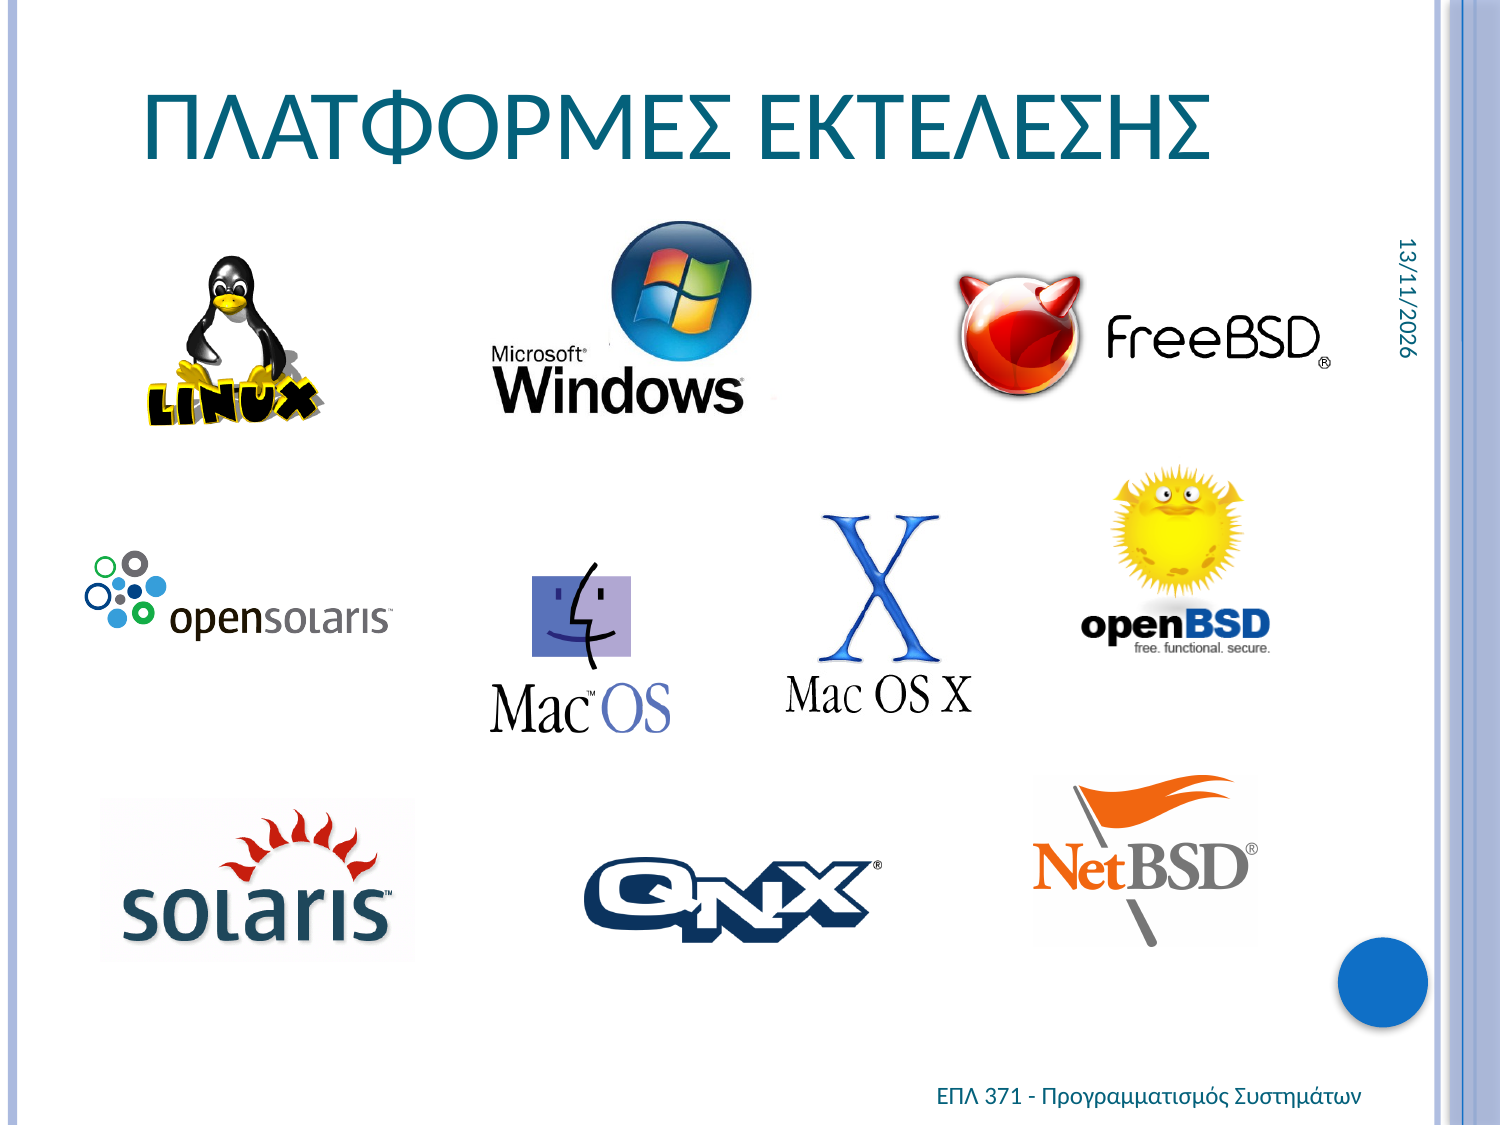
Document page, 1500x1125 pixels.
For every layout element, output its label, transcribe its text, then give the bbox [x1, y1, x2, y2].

footer ΕΠΛ 371 - Προγραμματισμός Συστημάτων [921, 1065, 1447, 1125]
picture [99, 798, 416, 963]
picture [489, 219, 798, 419]
picture [1032, 455, 1318, 685]
picture [489, 561, 670, 733]
title Πλατφορμεσ Εκτελεσησ [64, 0, 1290, 188]
picture [1032, 774, 1259, 948]
picture [76, 538, 400, 656]
picture [584, 857, 882, 943]
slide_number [1378, 43, 1442, 374]
picture [950, 266, 1332, 405]
picture [146, 254, 326, 426]
picture [773, 502, 975, 719]
